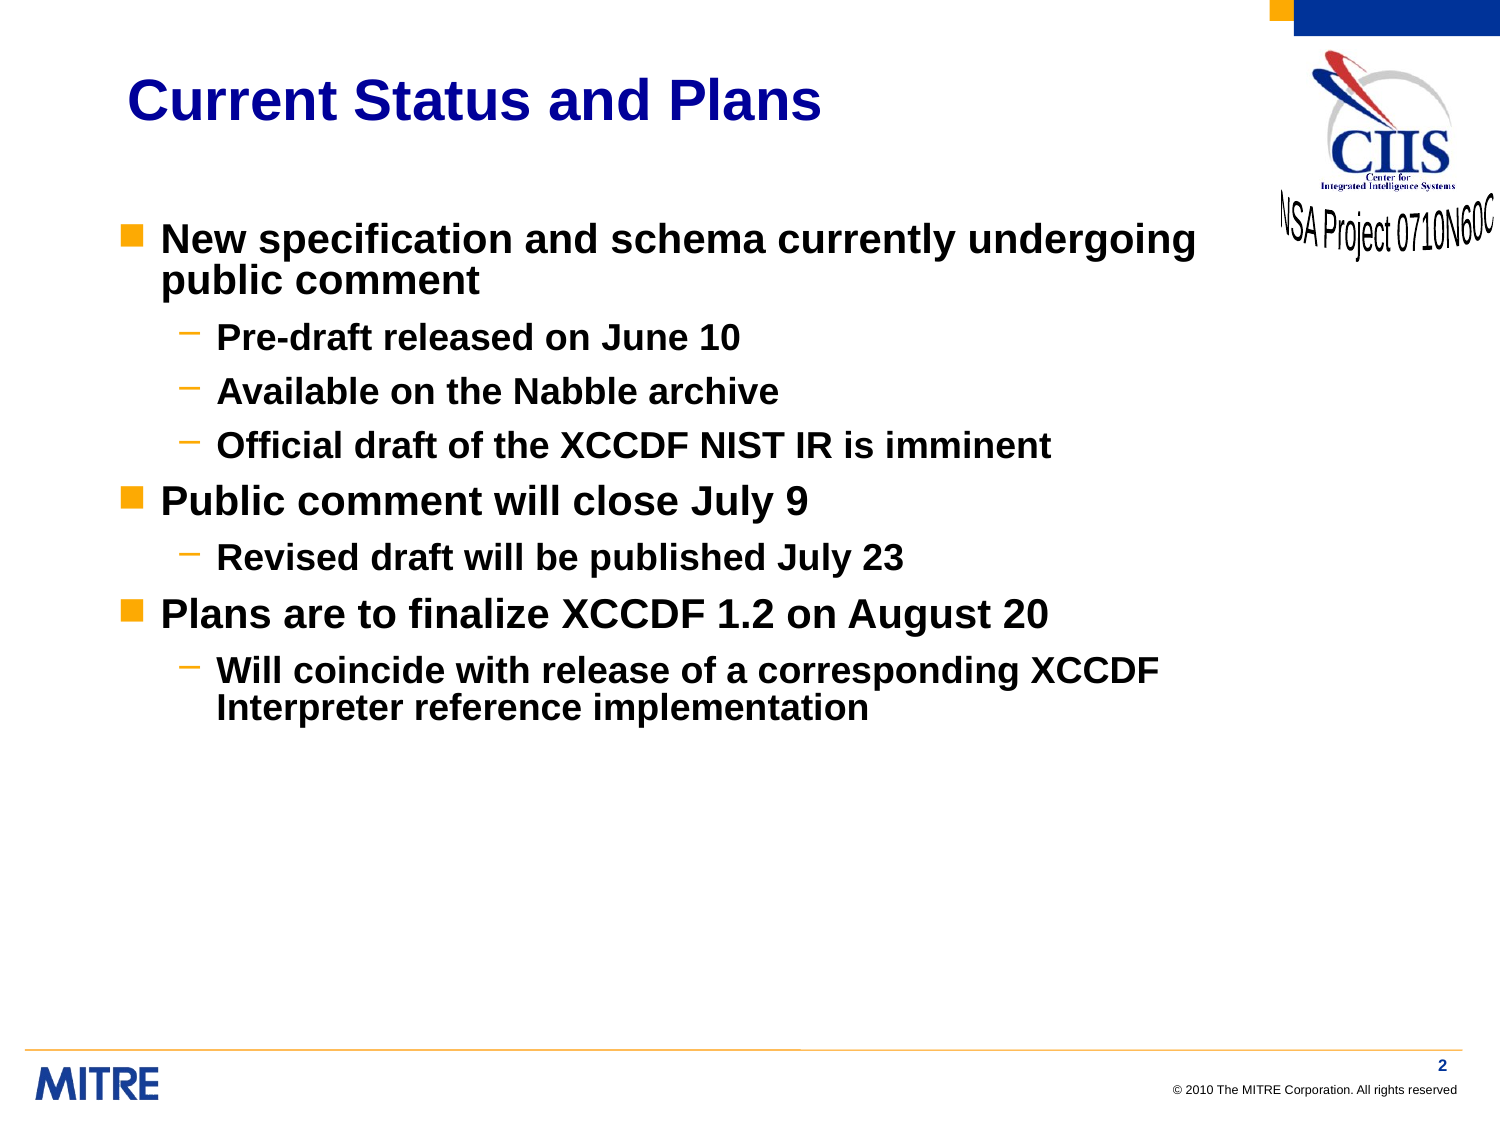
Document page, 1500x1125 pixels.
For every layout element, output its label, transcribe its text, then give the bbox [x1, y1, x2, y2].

picture [1306, 49, 1457, 192]
picture [30, 1064, 163, 1106]
list New specification and schema currently undergoing public comment Pre-draft released on June 10 Available on the Nabble archive Official draft of the XCCDF NIST IR is imminent Public comment will close July 9 Revised draft will be published July 23 Plans are to finalize XCCDF 1.2 on August 20 Will coincide with release of a corresponding XCCDF Interpreter reference implementation [108, 212, 1371, 1002]
slide_number 2 [1374, 1049, 1463, 1076]
title Current Status and Plans [112, 62, 1288, 151]
